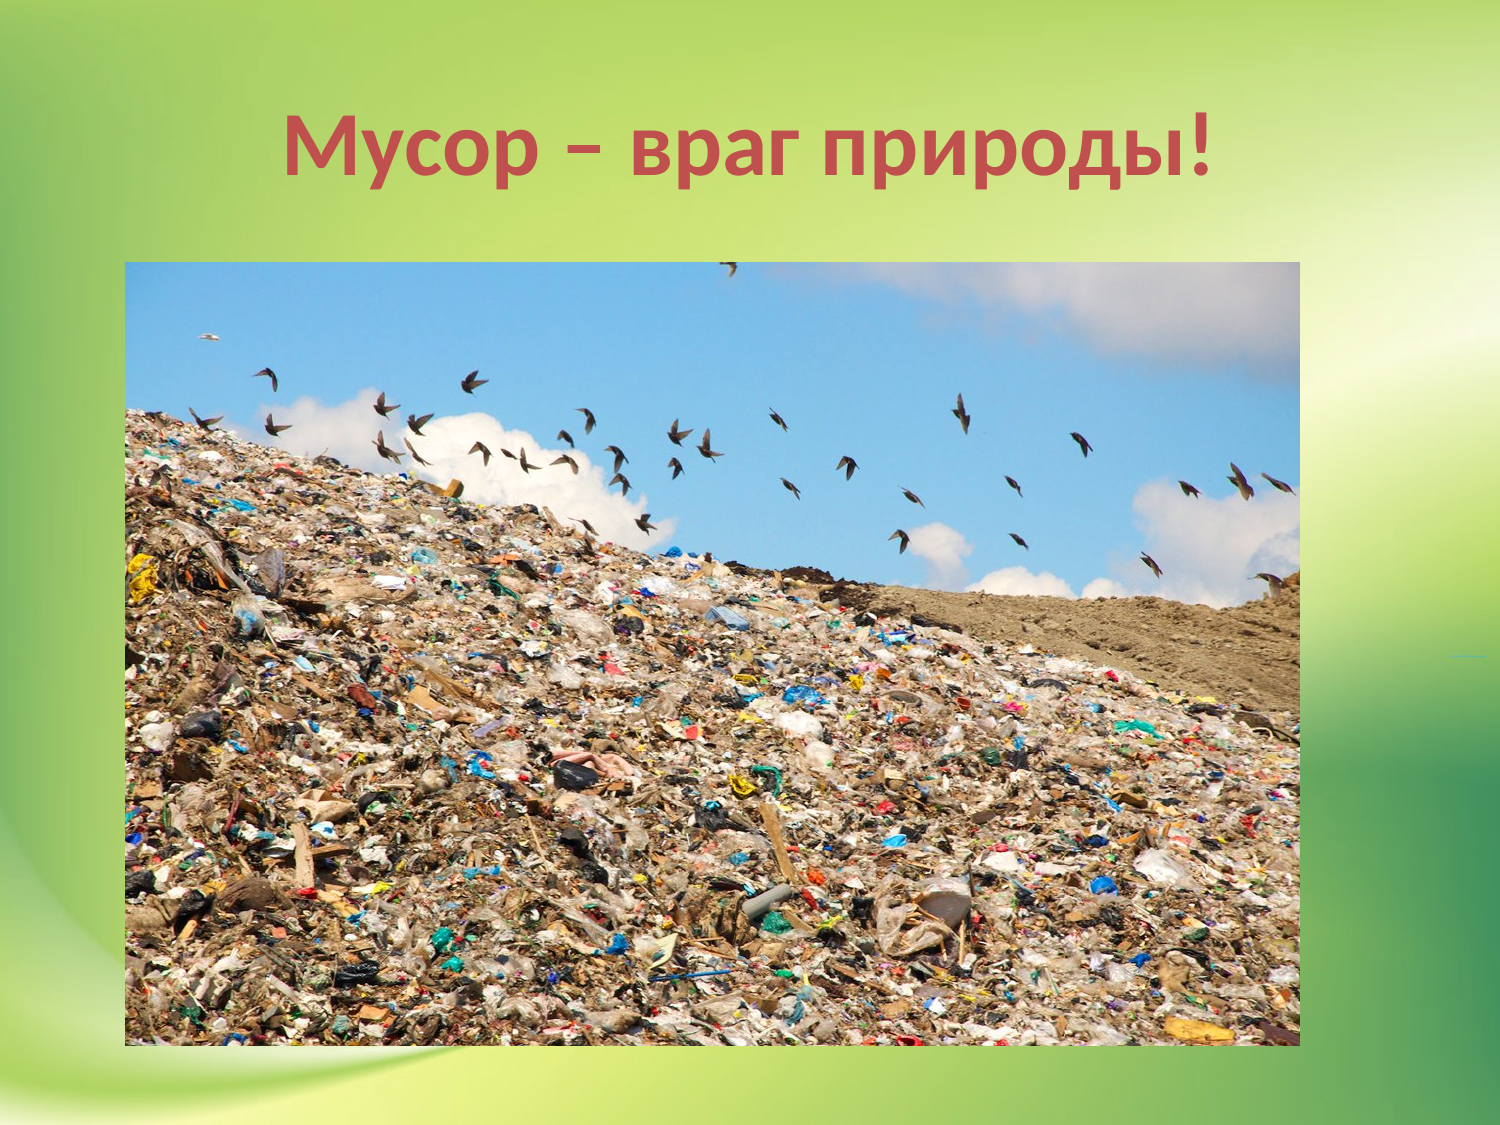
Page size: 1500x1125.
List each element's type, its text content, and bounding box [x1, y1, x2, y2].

text_box [0, 0, 1500, 1125]
title Мусор – враг природы! [75, 45, 1425, 233]
picture [124, 262, 1301, 1046]
